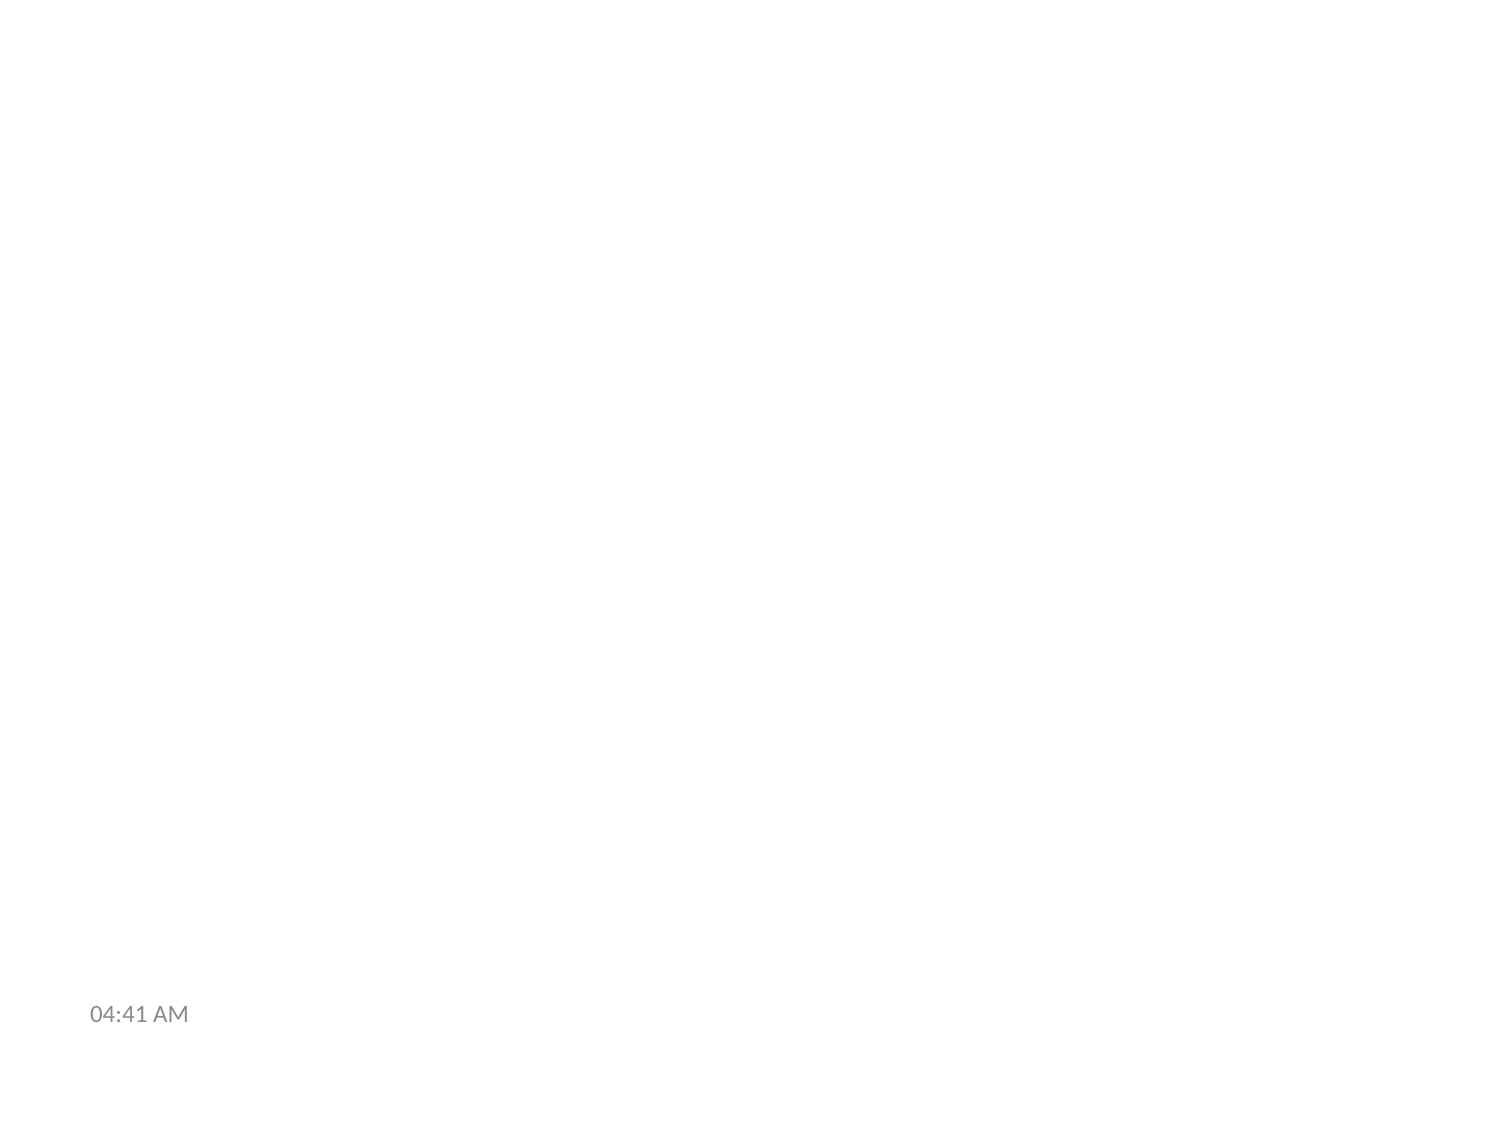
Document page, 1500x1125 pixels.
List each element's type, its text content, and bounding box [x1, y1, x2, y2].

text_box 3:35 PM [75, 982, 425, 1043]
